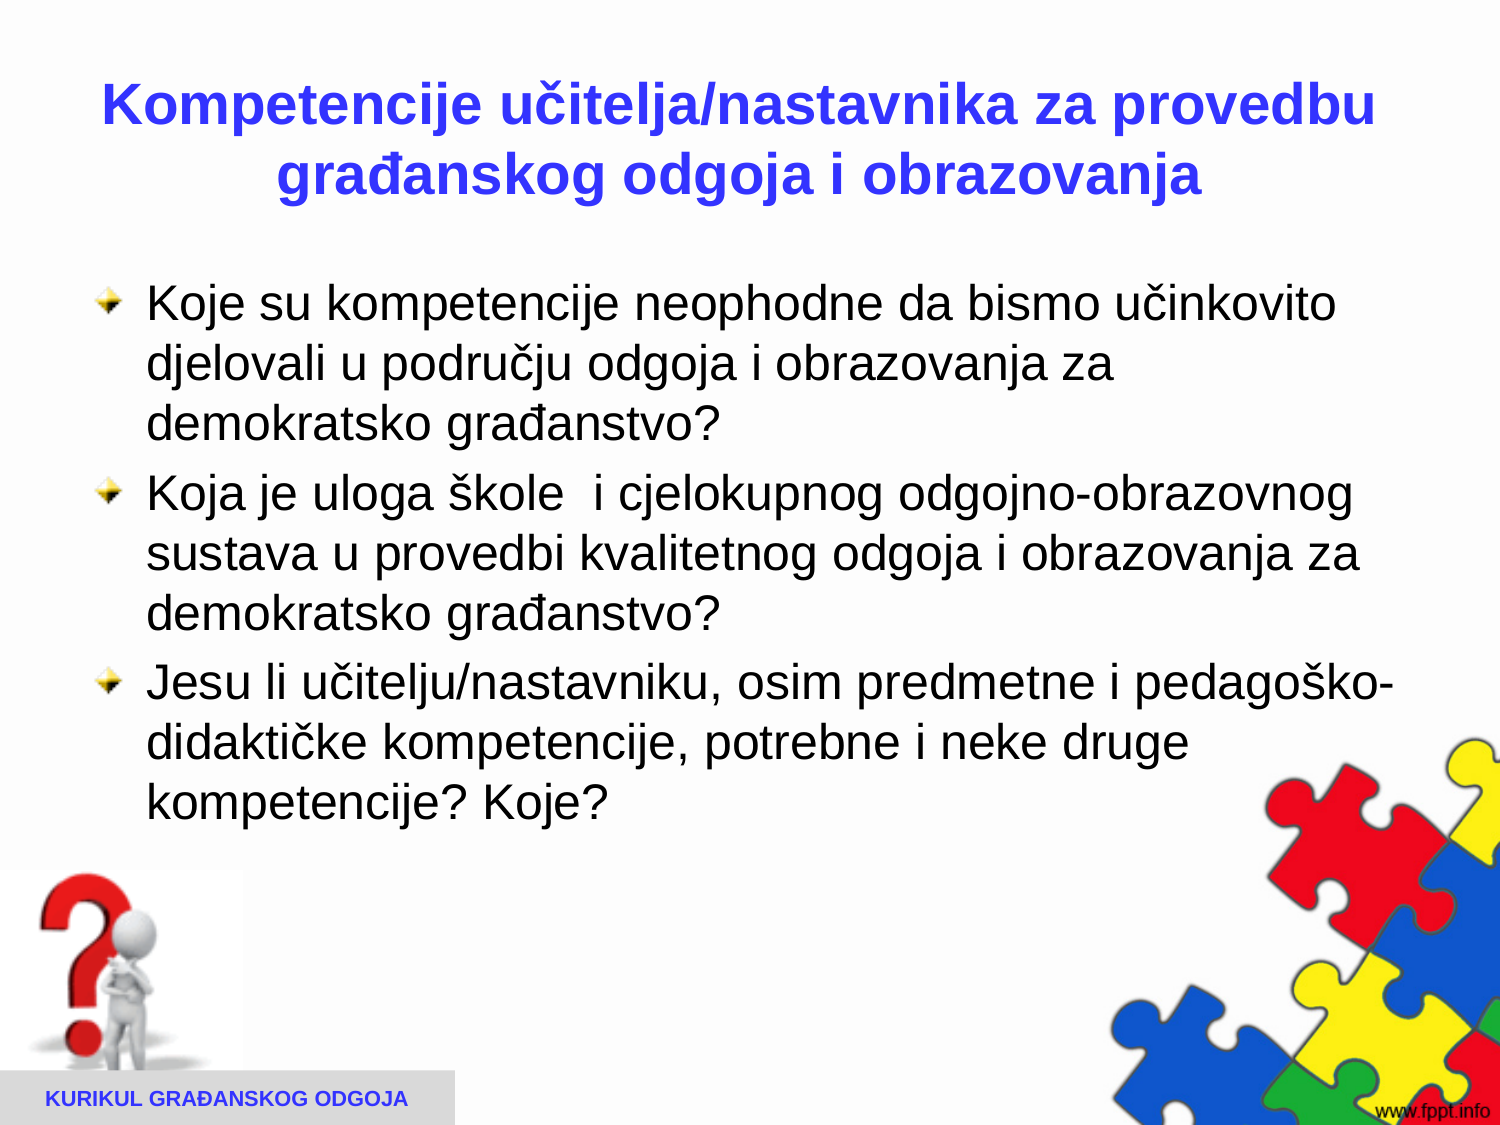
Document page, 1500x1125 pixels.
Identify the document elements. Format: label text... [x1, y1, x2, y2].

list Koje su kompetencije neophodne da bismo učinkovito djelovali u području odgoja i obrazovanja za demokratsko građanstvo? Koja je uloga škole i cjelokupnog odgojno-obrazovnog sustava u provedbi kvalitetnog odgoja i obrazovanja za demokratsko građanstvo? Jesu li učitelju/nastavniku, osim predmetne i pedagoško-didaktičke kompetencije, potrebne i neke druge kompetencije? Koje? [74, 262, 1426, 1006]
title Kompetencije učitelja/nastavnika za provedbu građanskog odgoja i obrazovanja [64, 42, 1416, 231]
text_box KURIKUL GRAĐANSKOG ODGOJA [246, 1070, 455, 1125]
picture [0, 0, 1500, 1125]
